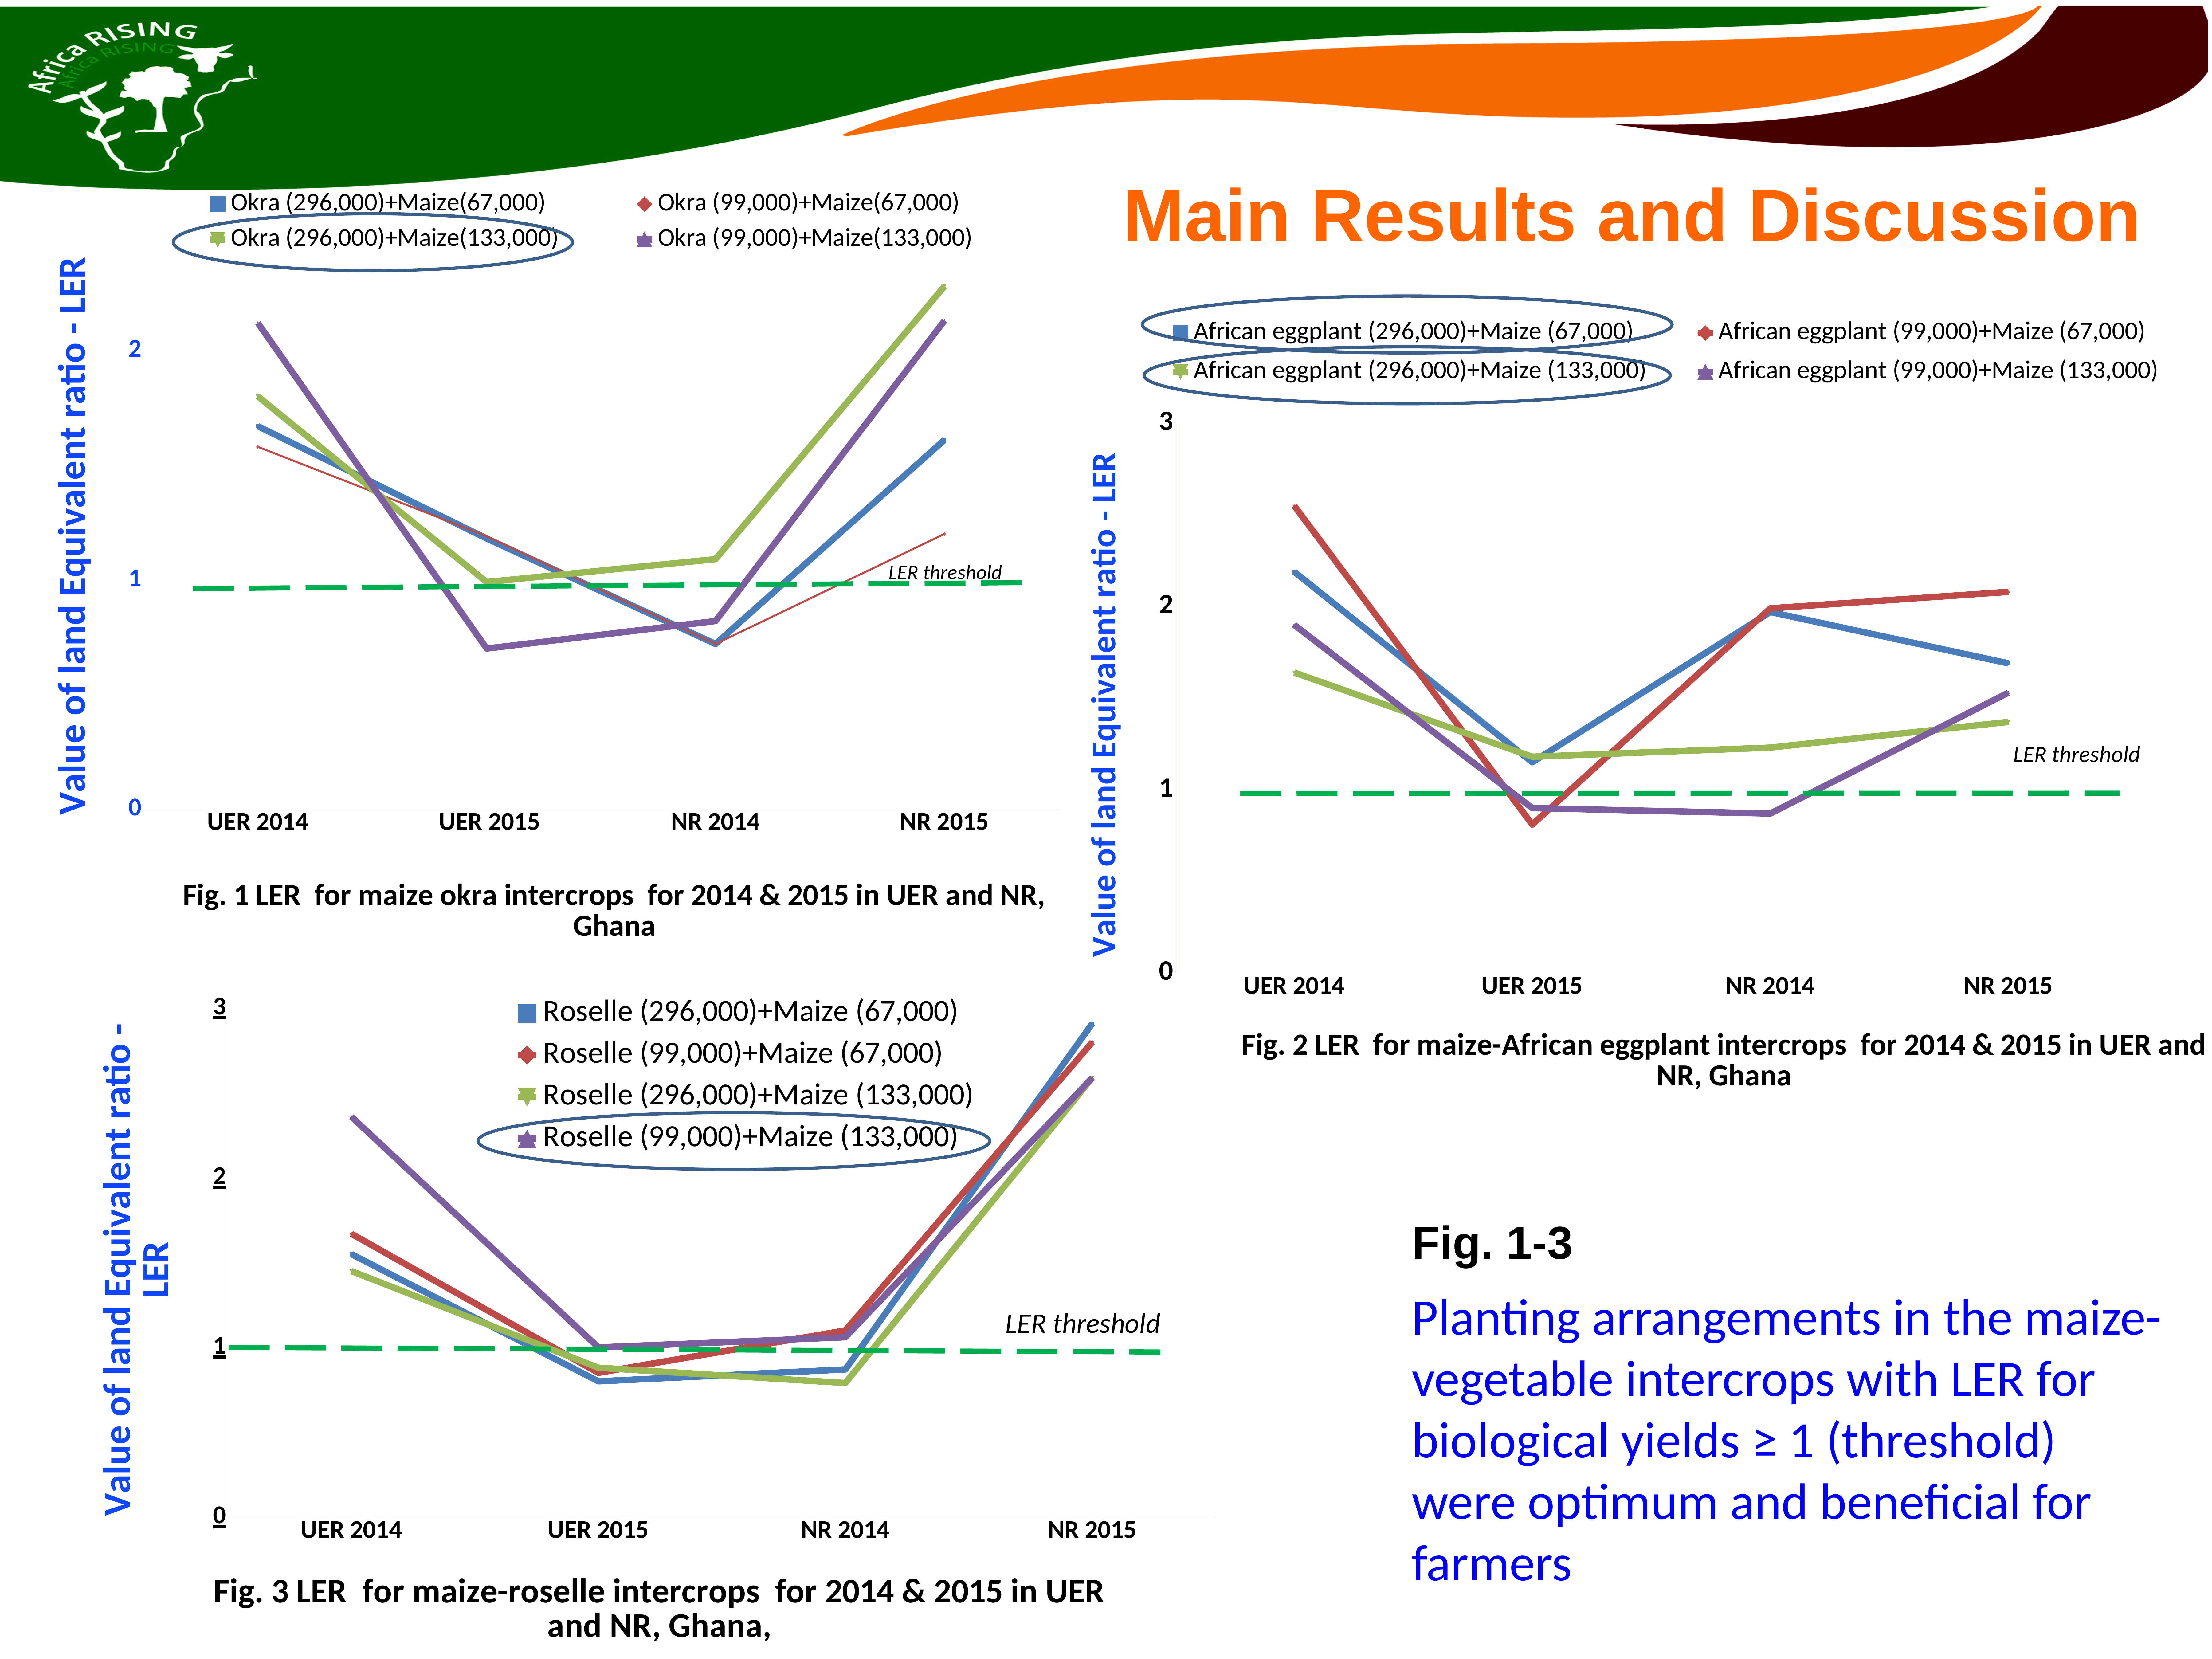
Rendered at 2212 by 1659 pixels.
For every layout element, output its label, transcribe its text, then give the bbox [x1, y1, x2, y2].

picture [0, 6, 2208, 190]
text_box Main Results and Discussion [1145, 165, 2212, 258]
text_box Fig. 1-3 Planting arrangements in the maize-vegetable intercrops with LER for biological yields ≥ 1 (threshold) were optimum and beneficial for farmers [1406, 1210, 2174, 1594]
chart [17, 165, 2212, 1658]
